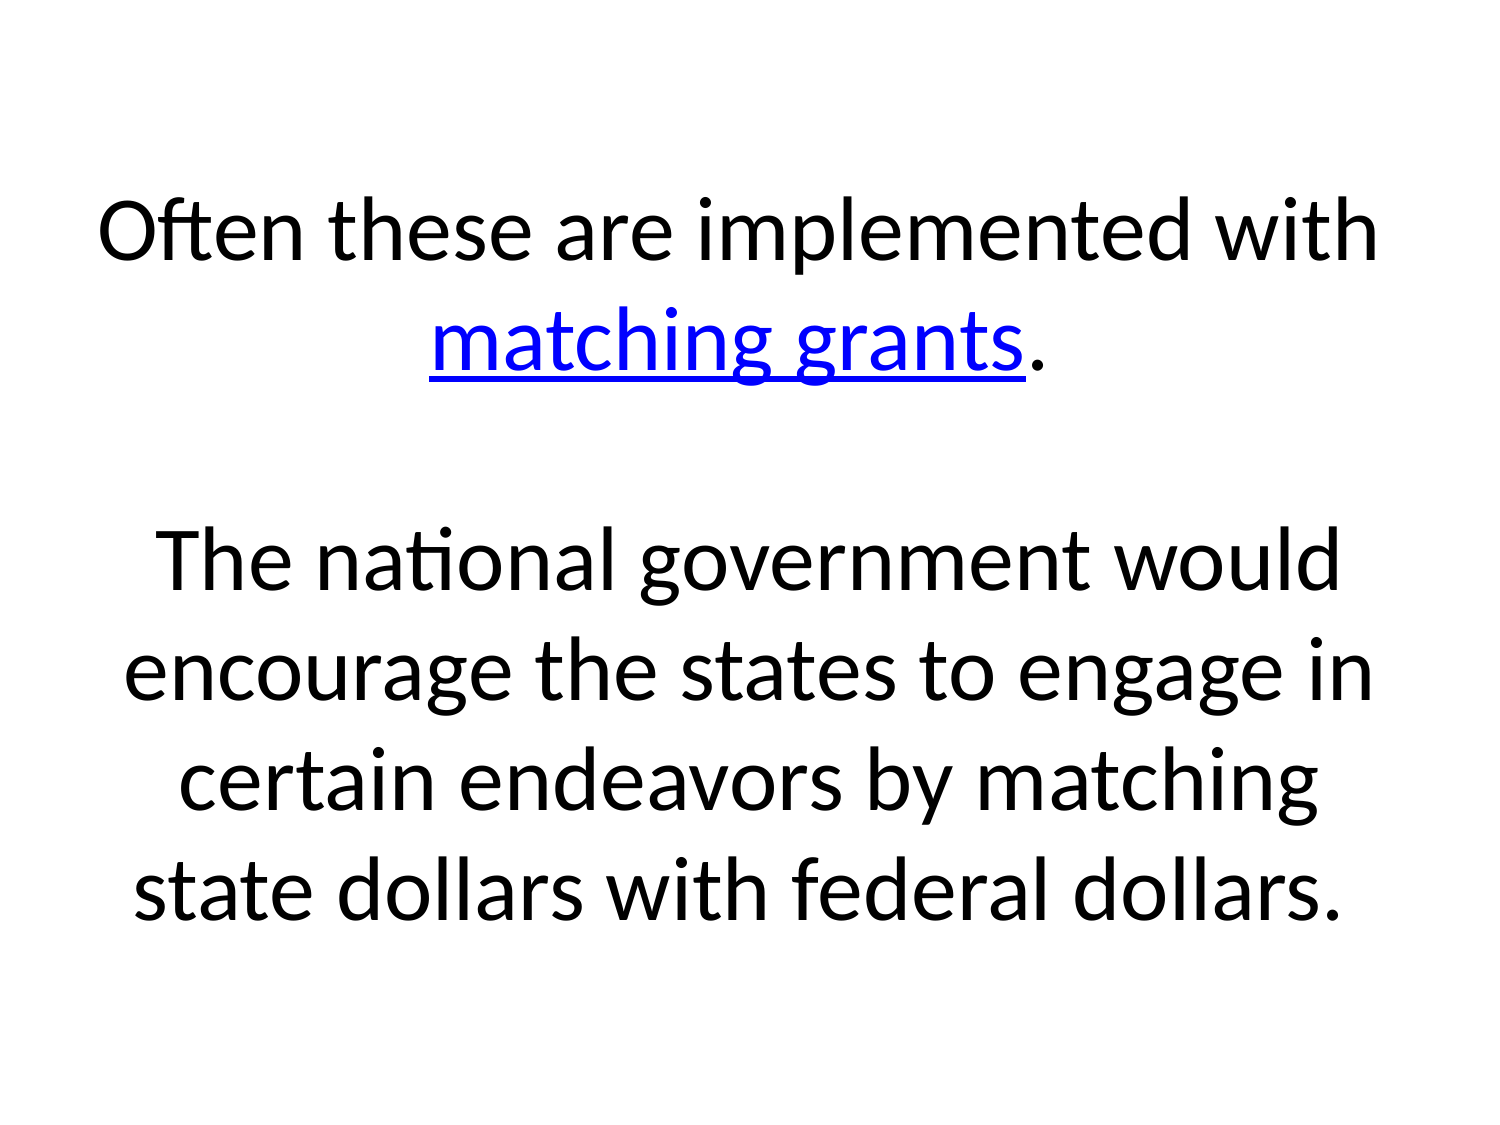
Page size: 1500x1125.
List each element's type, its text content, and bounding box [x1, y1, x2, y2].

title Often these are implemented with matching grants. The national government would encourage the states to engage in certain endeavors by matching state dollars with federal dollars. [74, 44, 1426, 1063]
